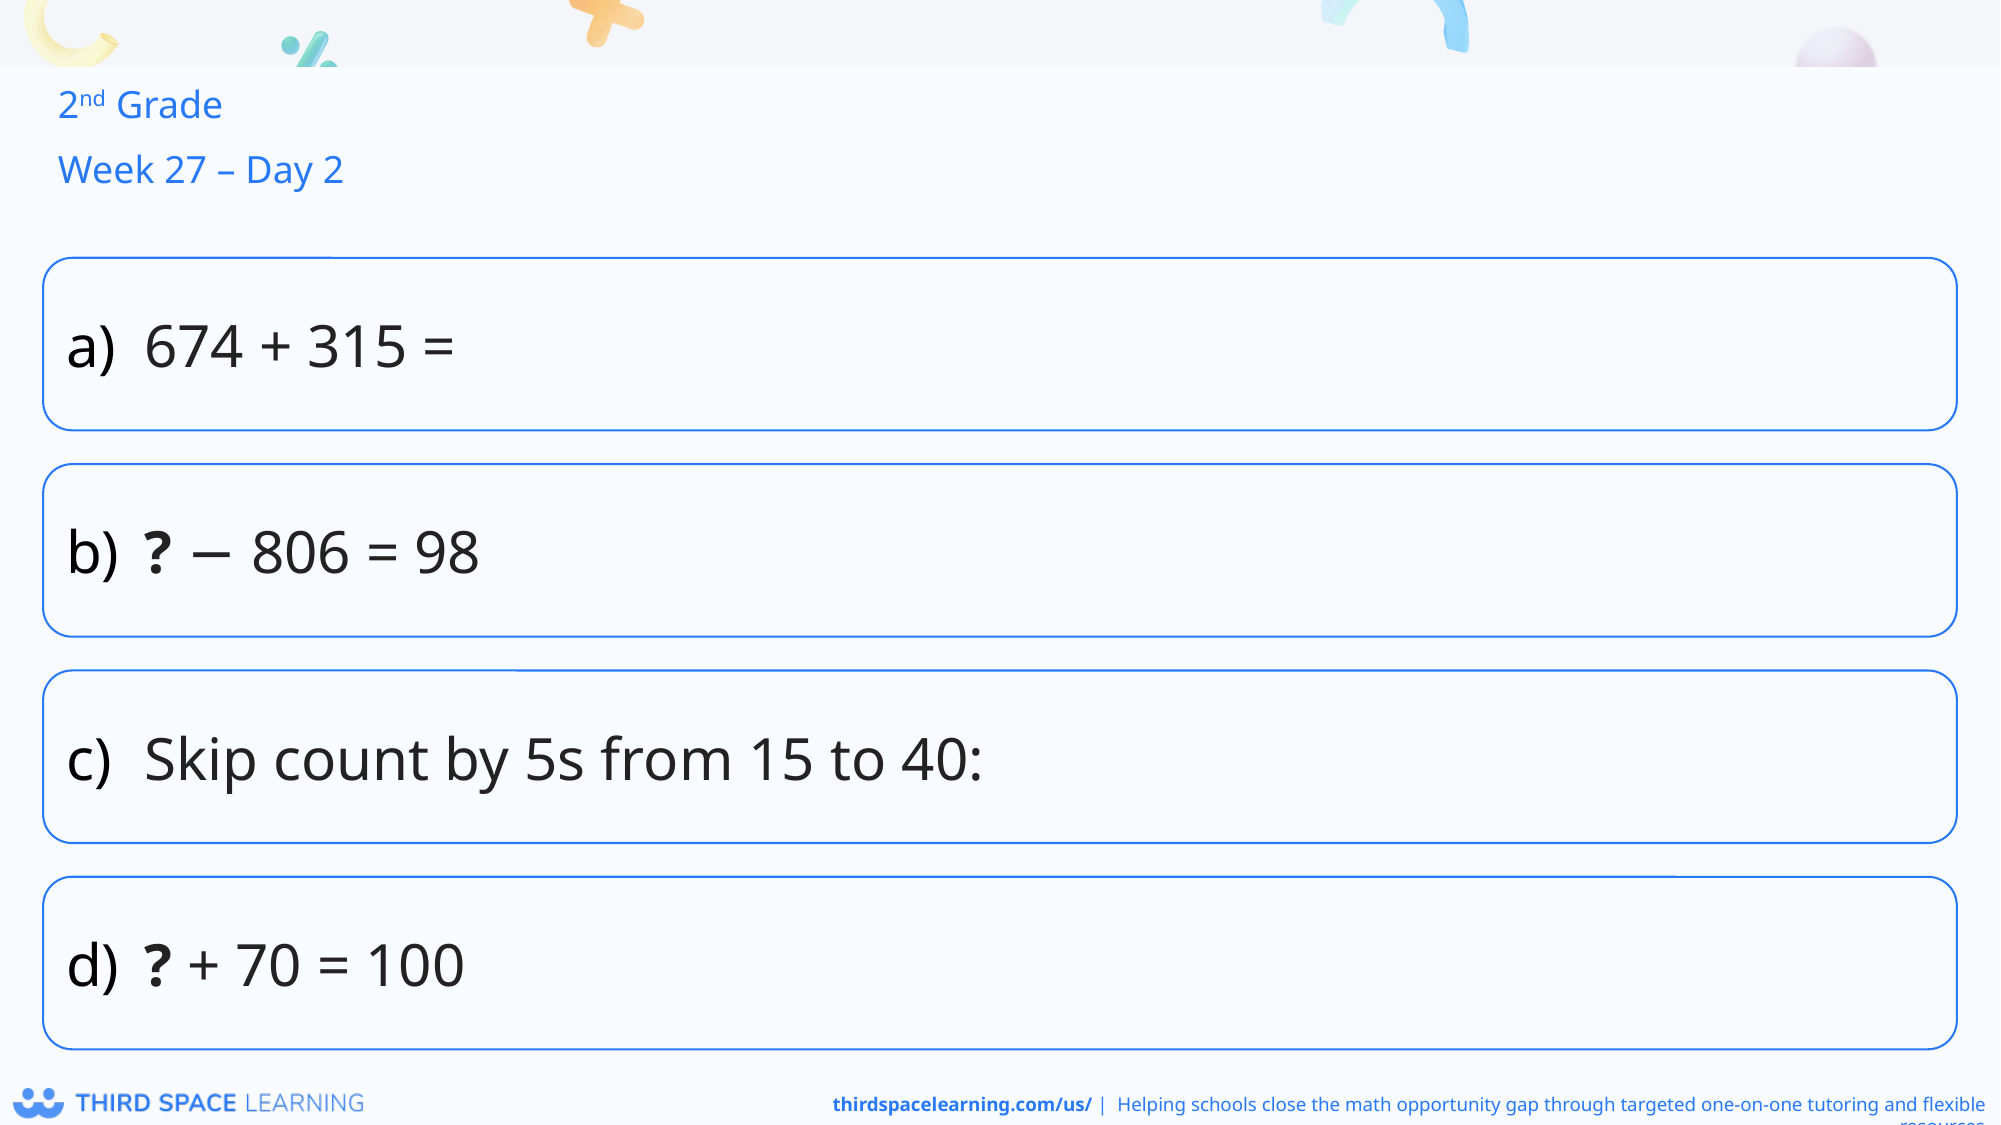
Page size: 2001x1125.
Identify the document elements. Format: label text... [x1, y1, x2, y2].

list ? + 70 = 100 [129, 891, 1939, 1035]
list ? − 806 = 98 [129, 478, 1939, 623]
picture [13, 1088, 365, 1119]
list 674 + 315 = [129, 272, 1939, 416]
list Skip count by 5s from 15 to 40: [129, 684, 1939, 829]
text_box 2nd Grade Week 27 – Day 2 [43, 73, 509, 212]
picture [0, 0, 2000, 67]
